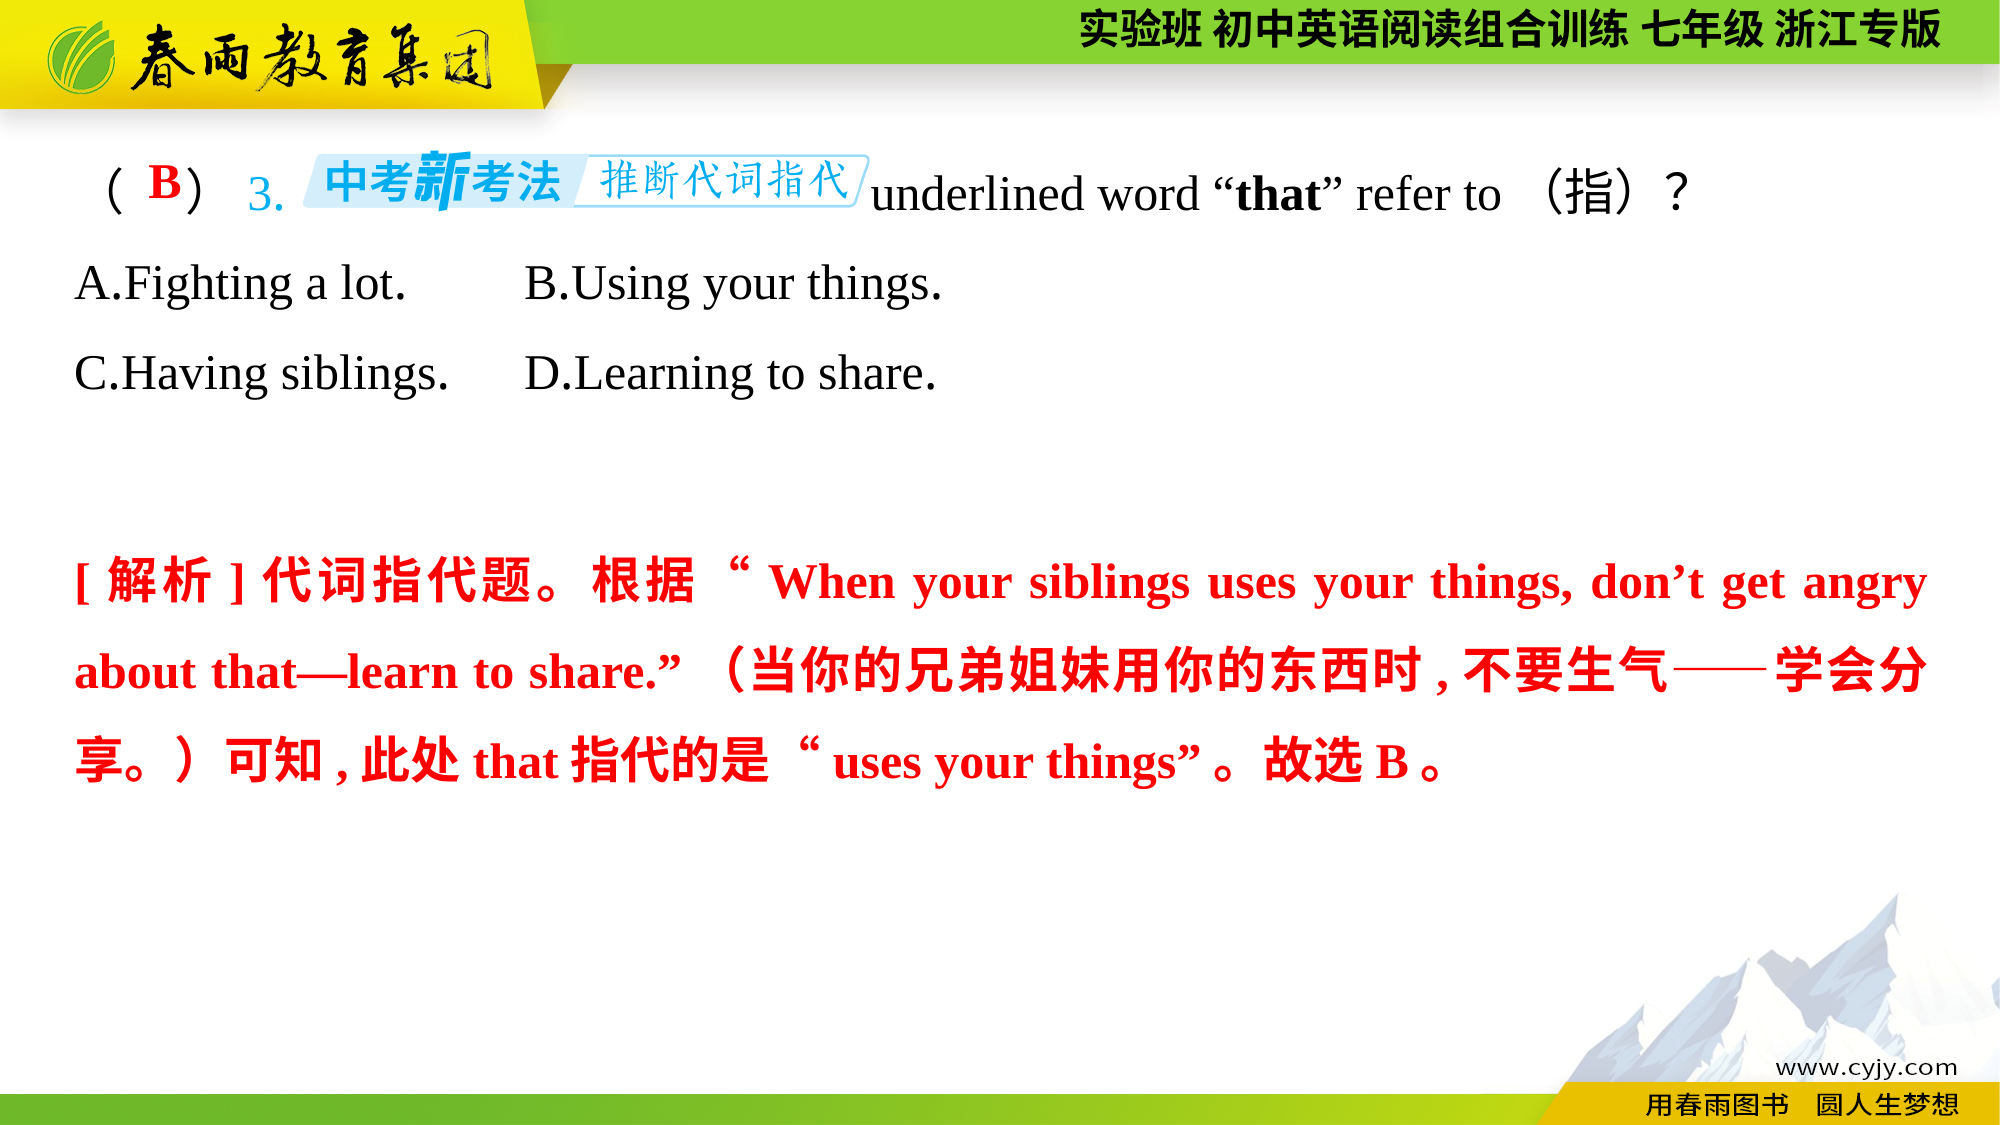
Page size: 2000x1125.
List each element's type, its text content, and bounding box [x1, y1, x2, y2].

text_box [解析]代词指代题。根据“When your siblings uses your things, don’t get angry about that—learn to share.”（当你的兄弟姐妹用你的东西时,不要生气——学会分享。）可知,此处that指代的是“uses your things”。故选B。 [59, 510, 1944, 796]
picture [0, 0, 2000, 1125]
list （ ）3. What does the underlined word “that” refer to（指）？ A.Fighting a lot. B.Using your things. C.Having siblings. D.Learning to share. [59, 122, 1944, 502]
text_box B [133, 140, 197, 216]
